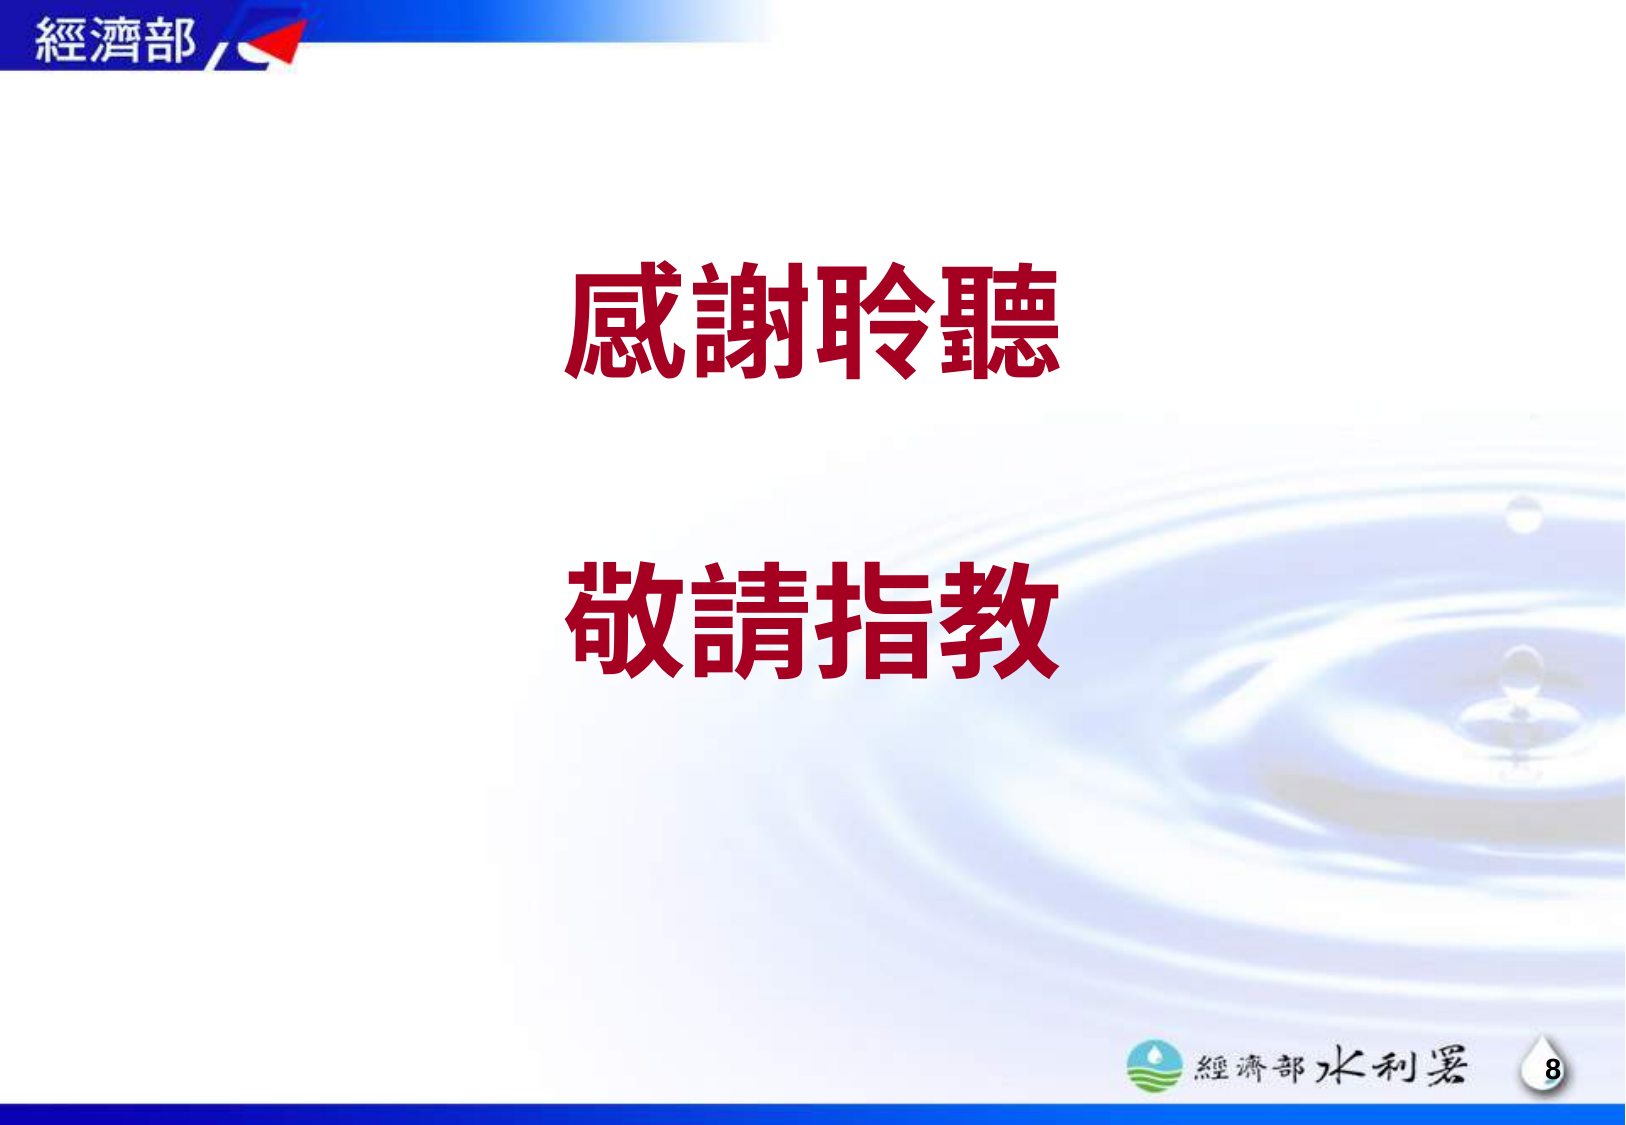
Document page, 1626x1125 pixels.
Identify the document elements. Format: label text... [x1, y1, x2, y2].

picture [0, 0, 1625, 231]
picture [0, 705, 1625, 1125]
text_box 感謝聆聽 敬請指教 [0, 231, 1625, 705]
slide_number 7 [1237, 1042, 1577, 1119]
